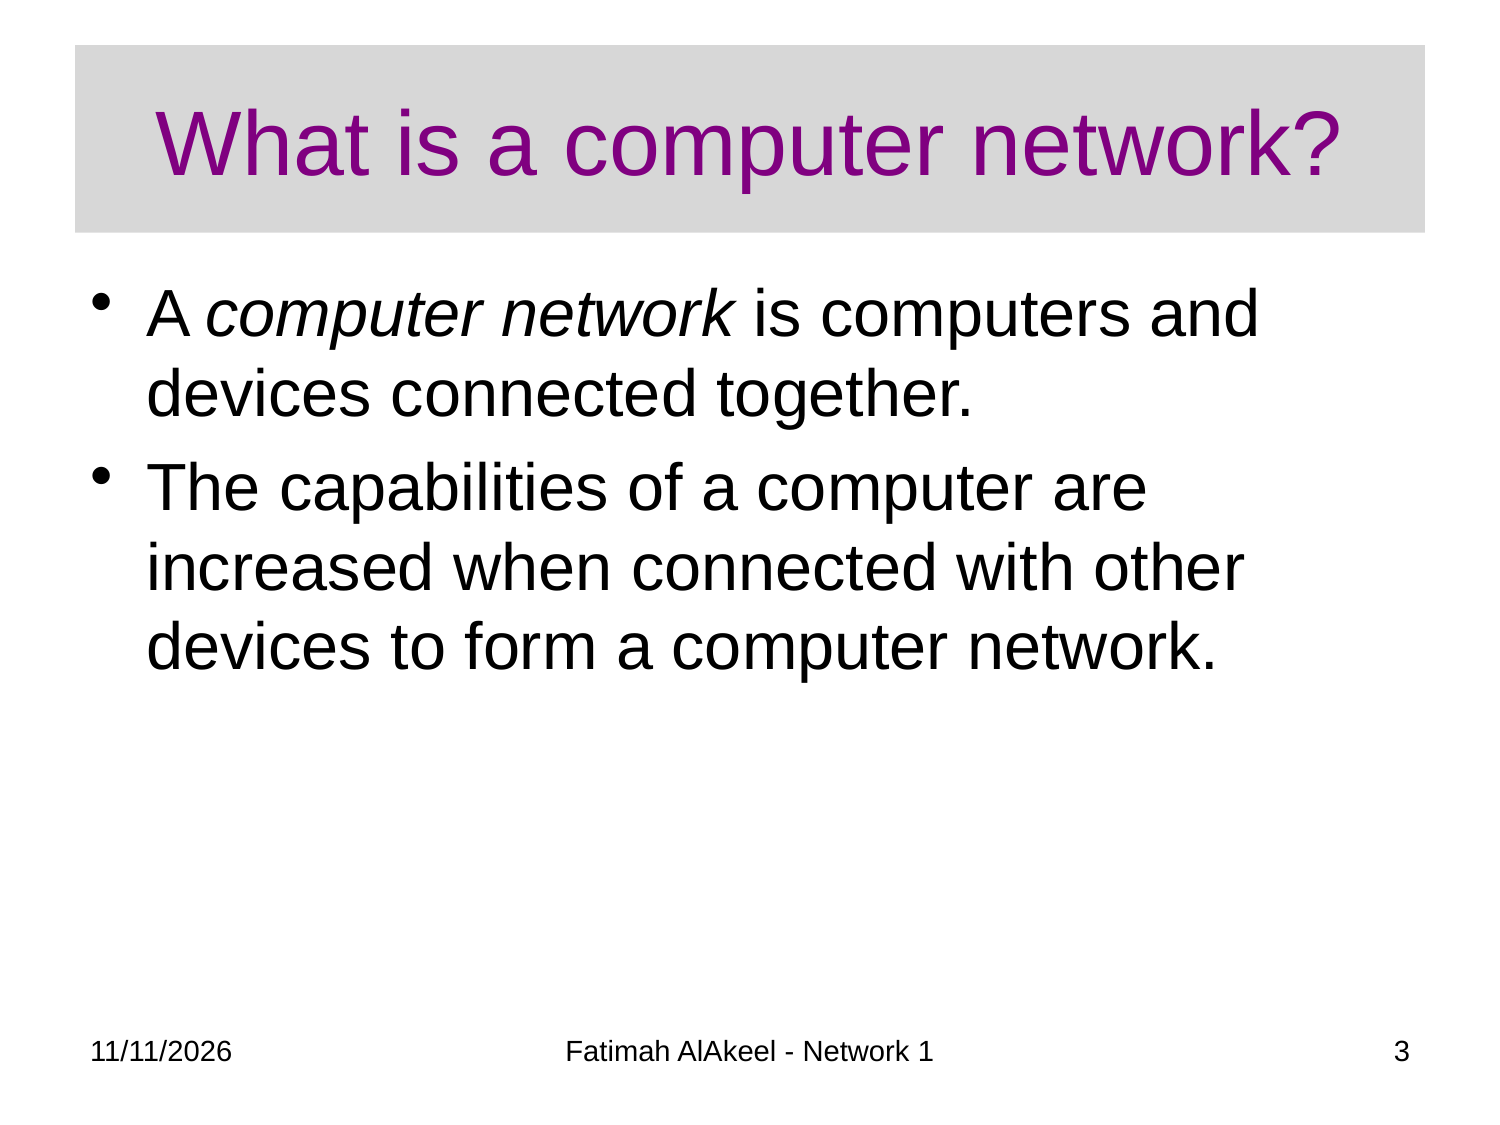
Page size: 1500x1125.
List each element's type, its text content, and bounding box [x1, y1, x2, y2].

footer Fatimah AlAkeel - Network 1 [512, 1024, 988, 1103]
title What is a computer network? [74, 44, 1426, 233]
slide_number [74, 1024, 426, 1103]
slide_number 3 [1074, 1024, 1426, 1103]
list A computer network is computers and devices connected together. The capabilities of a computer are increased when connected with other devices to form a computer network. [74, 262, 1426, 1006]
